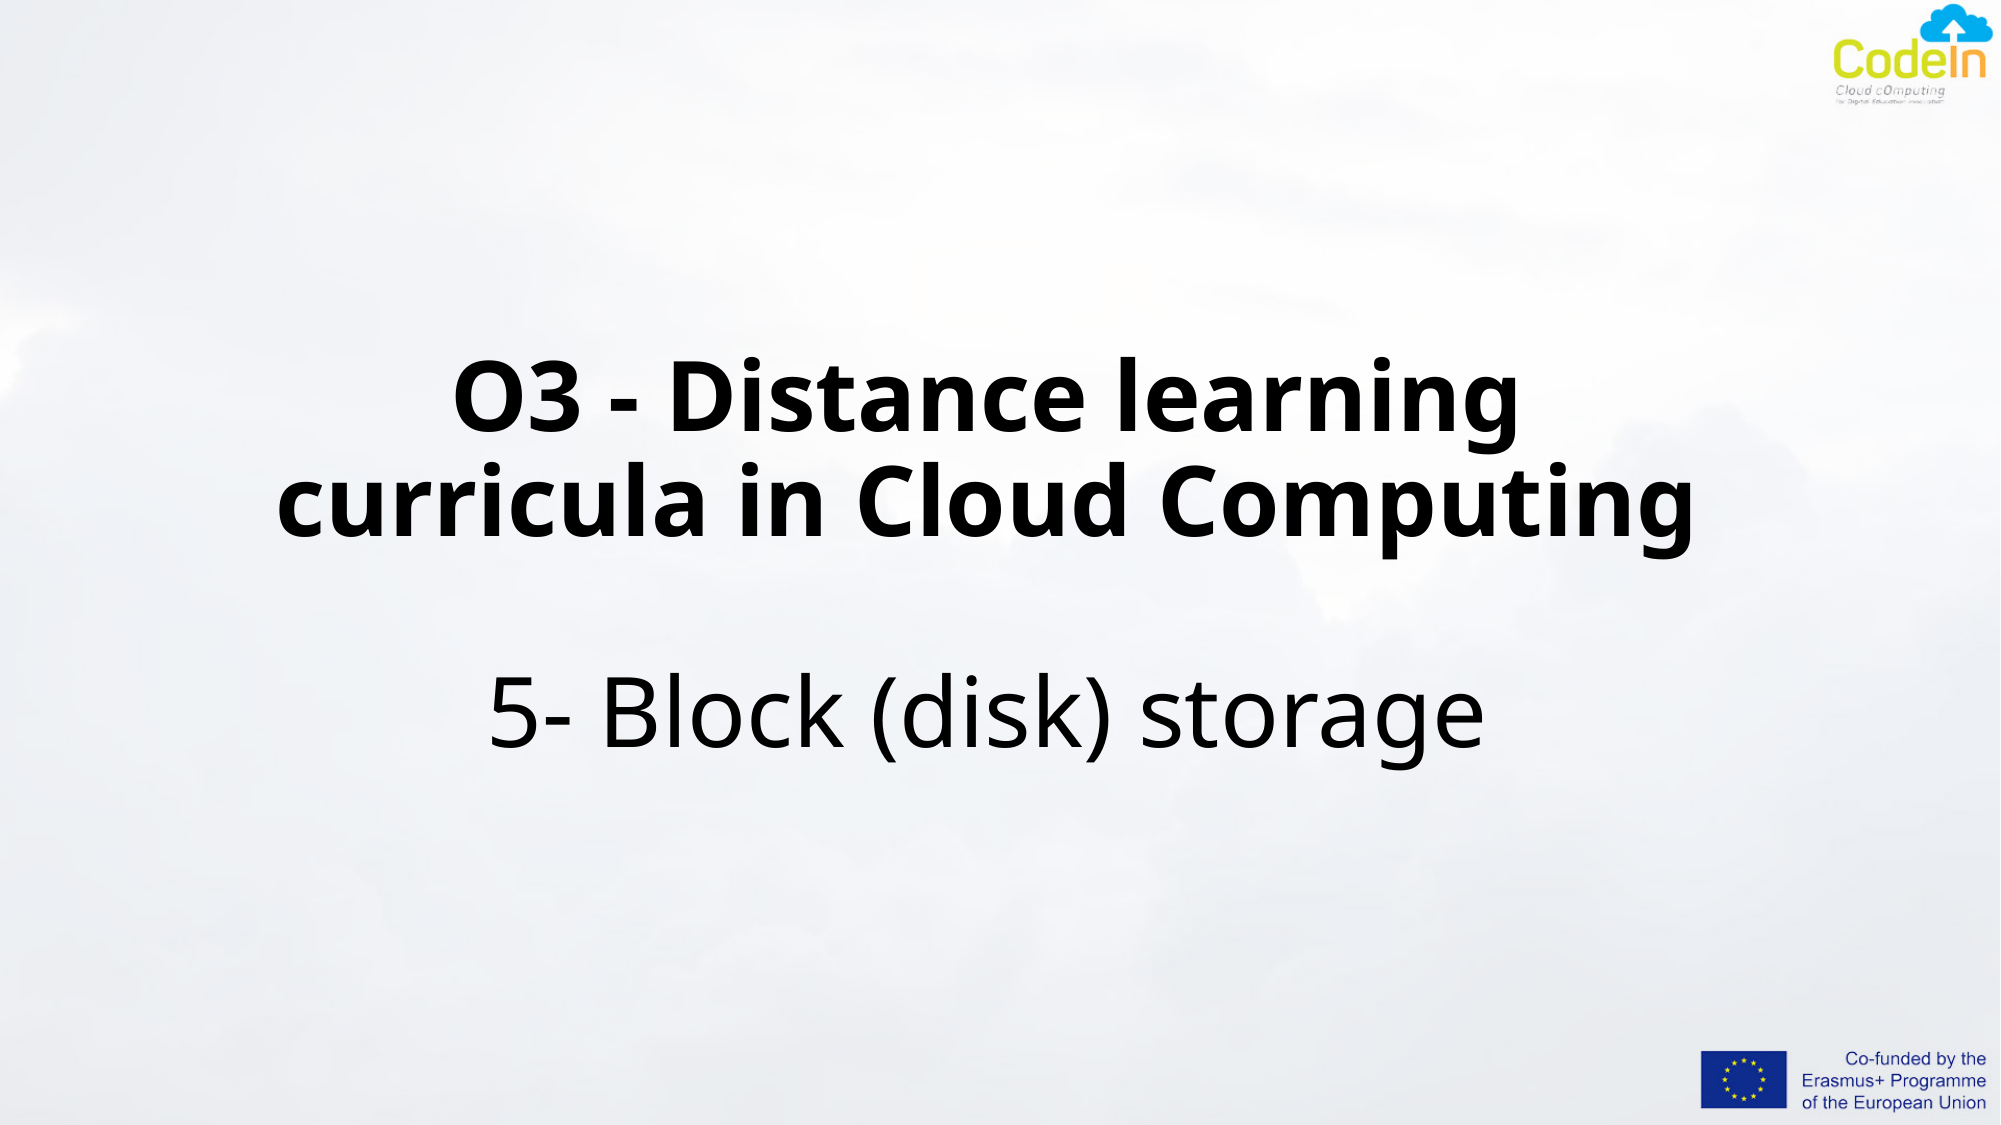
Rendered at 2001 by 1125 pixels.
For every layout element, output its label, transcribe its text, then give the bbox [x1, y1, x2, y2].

title O3 - Distance learning curricula in Cloud Computing 5- Block (disk) storage [237, 273, 1737, 776]
picture [0, 0, 2001, 1125]
